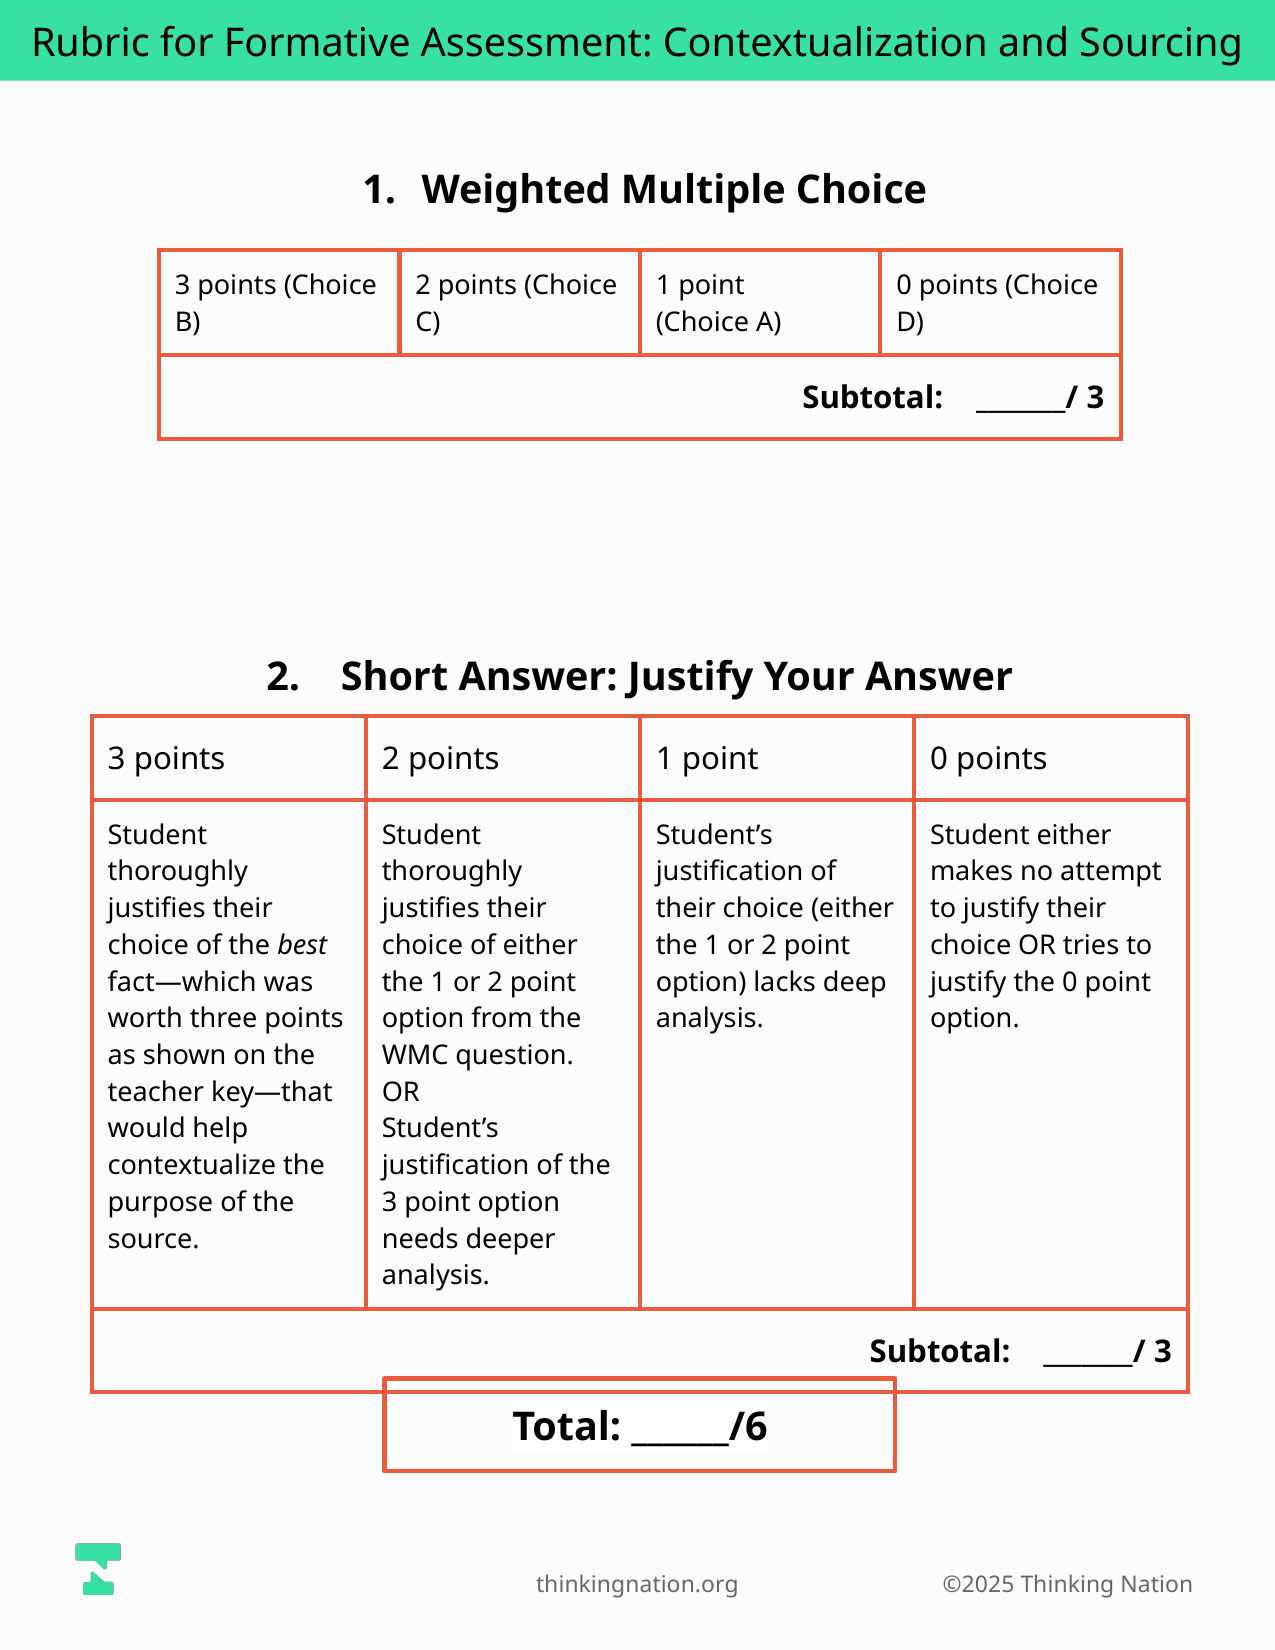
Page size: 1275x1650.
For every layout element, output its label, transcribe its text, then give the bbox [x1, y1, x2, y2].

text_box Weighted Multiple Choice [277, 147, 1003, 218]
table_cell Student thoroughly justifies their choice of either the 1 or 2 point option from the WMC question. OR Student’s justification of the 3 point option needs deeper analysis. [368, 802, 638, 1307]
text_box Rubric for Formative Assessment: Contextualization and Sourcing [0, 0, 1275, 81]
text_box 2. Short Answer: Justify Your Answer [205, 634, 1075, 705]
text_box thinkingnation.org [486, 1553, 789, 1605]
text_box Total: ______/6 [384, 1378, 896, 1472]
table_header 0 points (Choice D) [882, 252, 1119, 353]
picture [62, 1533, 134, 1605]
table_header 1 point [642, 718, 912, 798]
table_header 2 points [368, 718, 638, 798]
table_cell Student’s justification of their choice (either the 1 or 2 point option) lacks deep analysis. [642, 802, 912, 1307]
table_header 3 points [94, 718, 364, 798]
table_header 2 points (Choice C) [402, 252, 638, 353]
table_cell Subtotal: _______/ 3 [94, 1311, 1186, 1390]
table_cell Student either makes no attempt to justify their choice OR tries to justify the 0 point option. [916, 802, 1186, 1307]
table_header 1 point (Choice A) [642, 252, 878, 353]
table_header 3 points (Choice B) [161, 252, 397, 353]
table_cell Student thoroughly justifies their choice of the best fact—which was worth three points as shown on the teacher key—that would help contextualize the purpose of the source. [94, 802, 364, 1307]
table_header 0 points [916, 718, 1186, 798]
text_box ©2025 Thinking Nation [907, 1553, 1210, 1605]
table_cell Subtotal: _______/ 3 [161, 357, 1119, 437]
